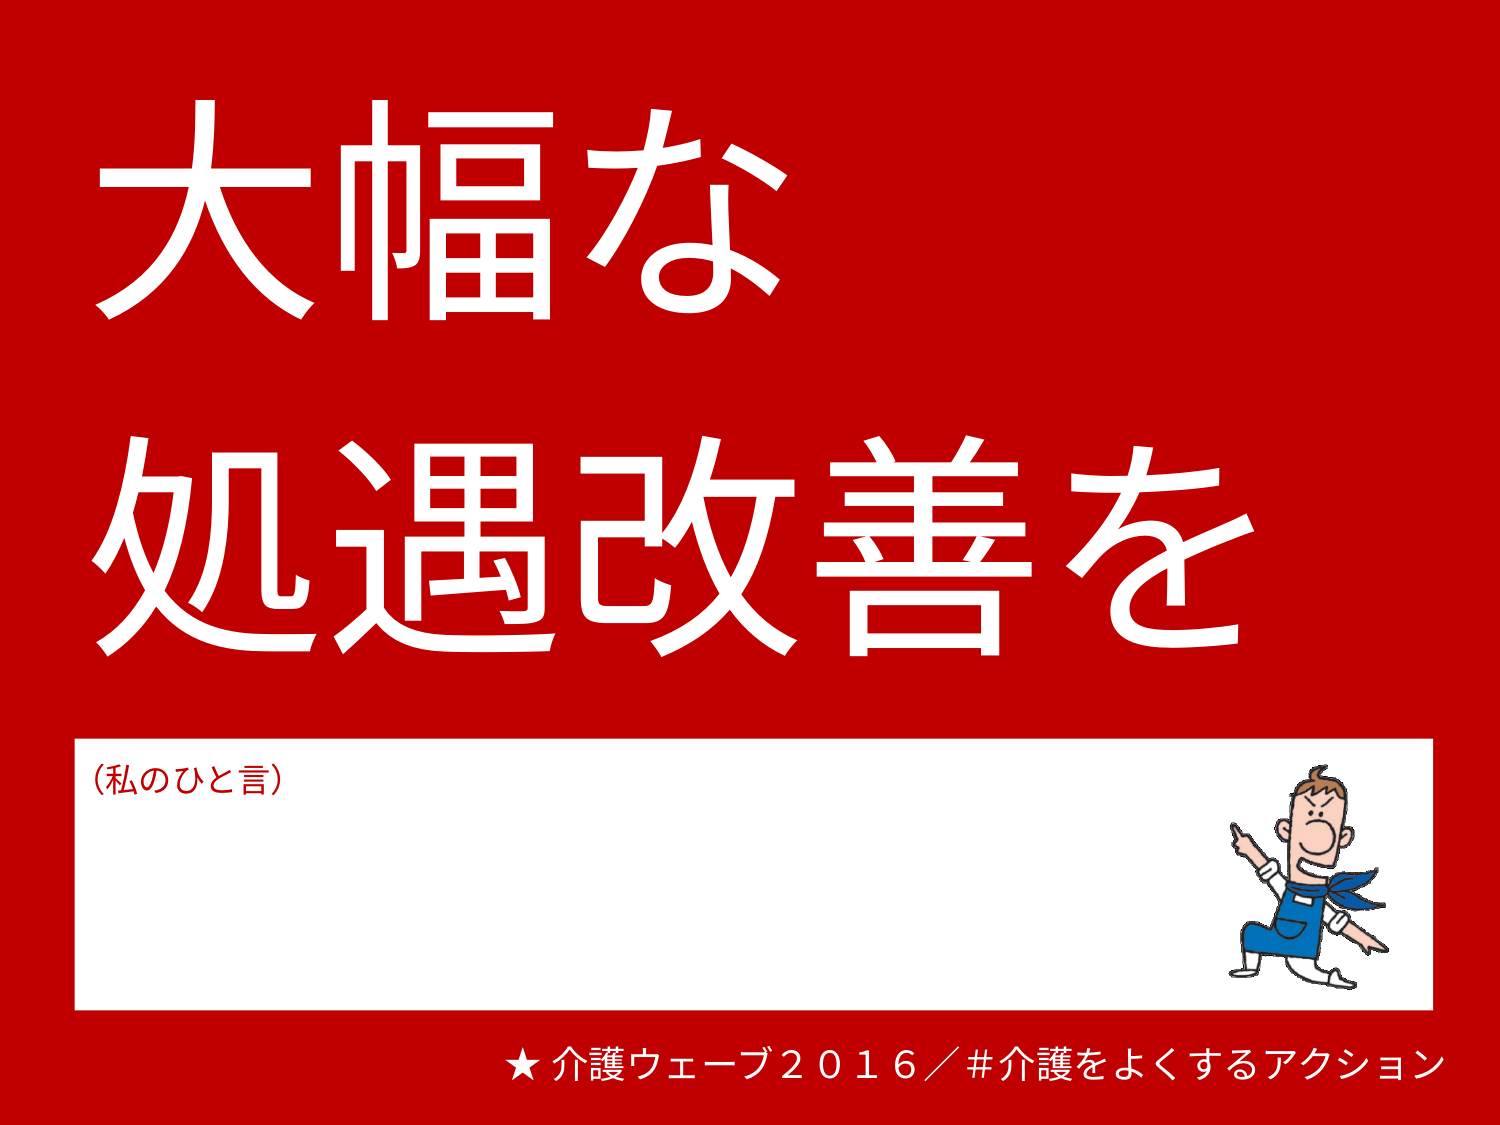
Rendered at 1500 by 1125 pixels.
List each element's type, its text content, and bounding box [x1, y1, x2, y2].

list 大幅な 処遇改善を [70, 54, 1459, 681]
text_box （私のひと言） [57, 751, 319, 807]
text_box [73, 737, 1435, 1012]
text_box ★介護ウェーブ２０１６／＃介護をよくするアクション [490, 1033, 1500, 1094]
picture [1225, 757, 1392, 994]
